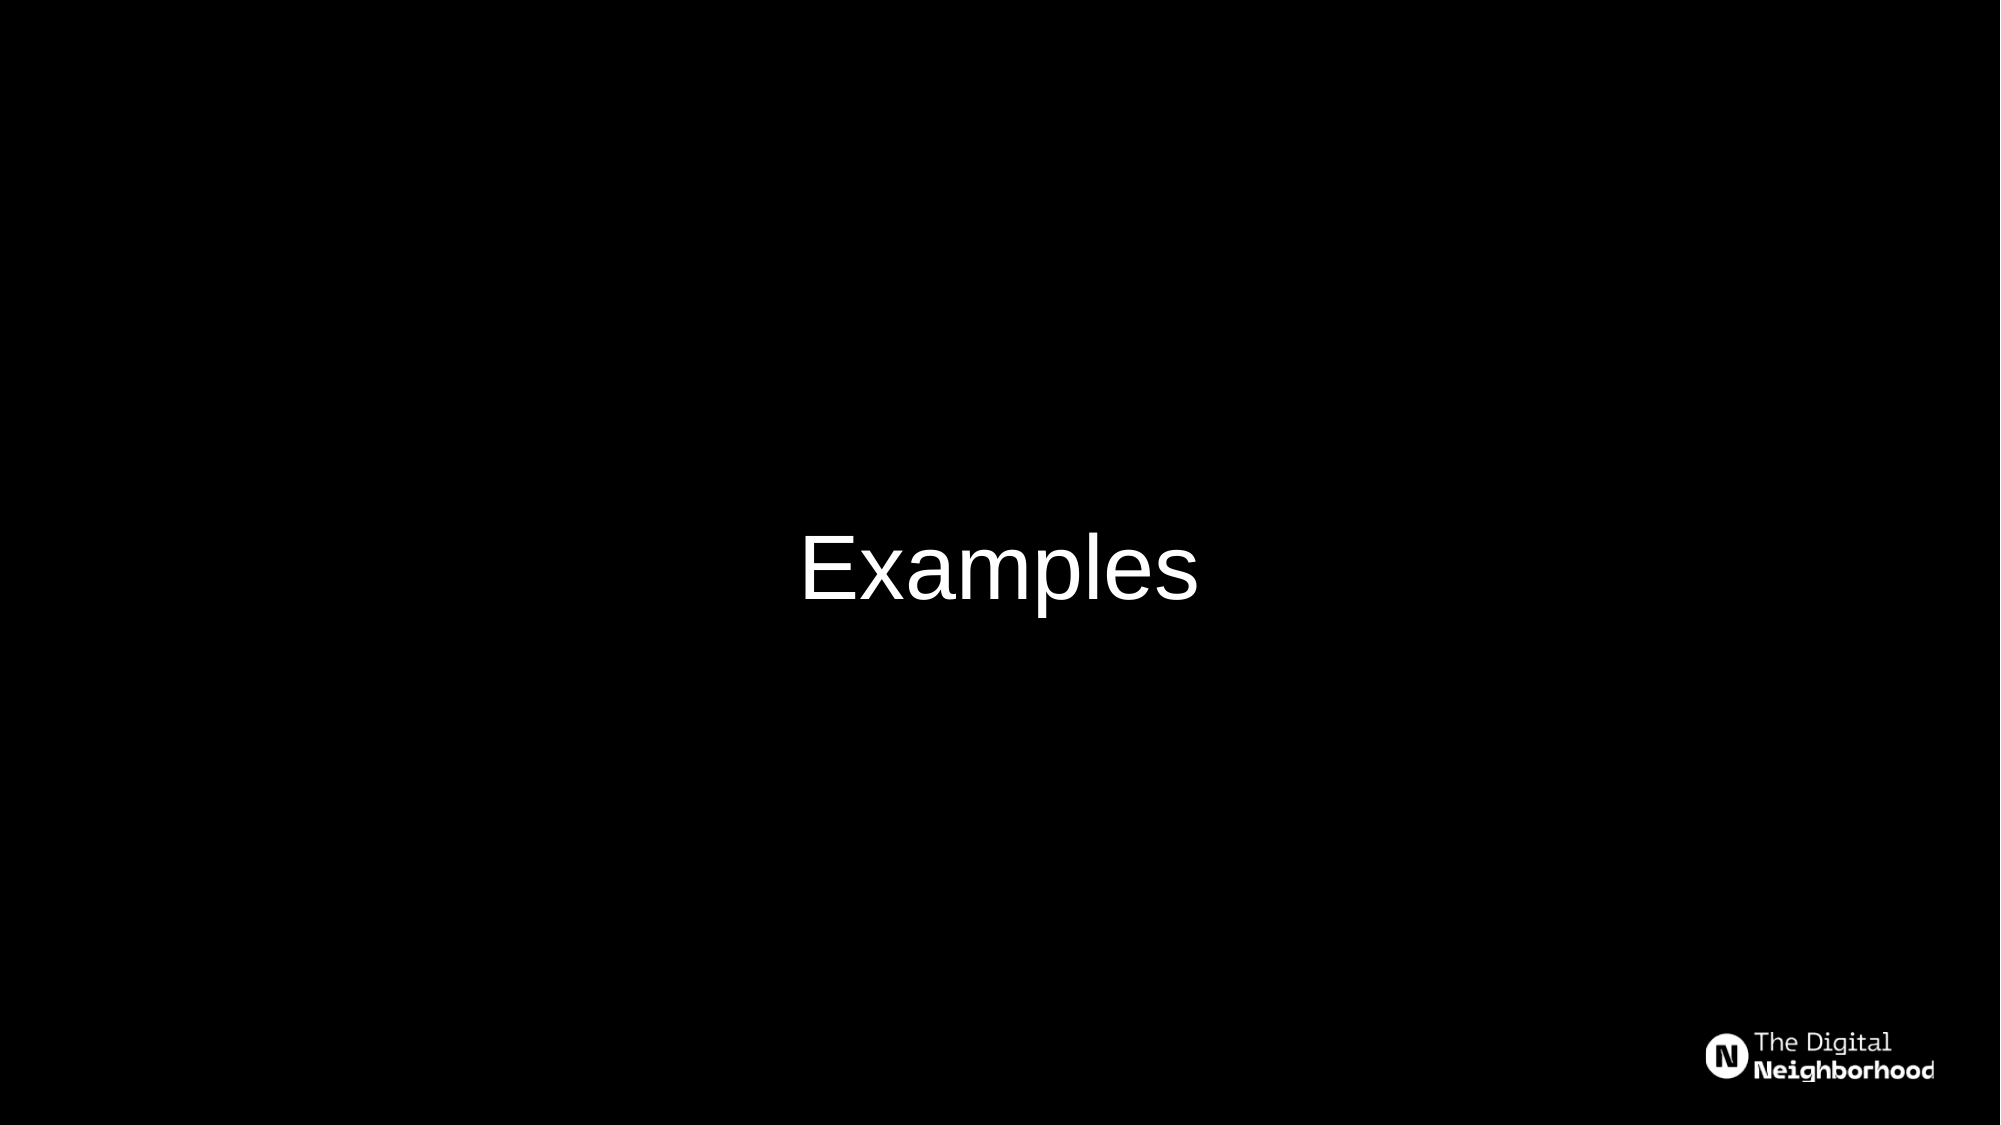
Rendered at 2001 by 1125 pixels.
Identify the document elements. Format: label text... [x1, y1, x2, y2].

title Examples [137, 353, 1863, 772]
